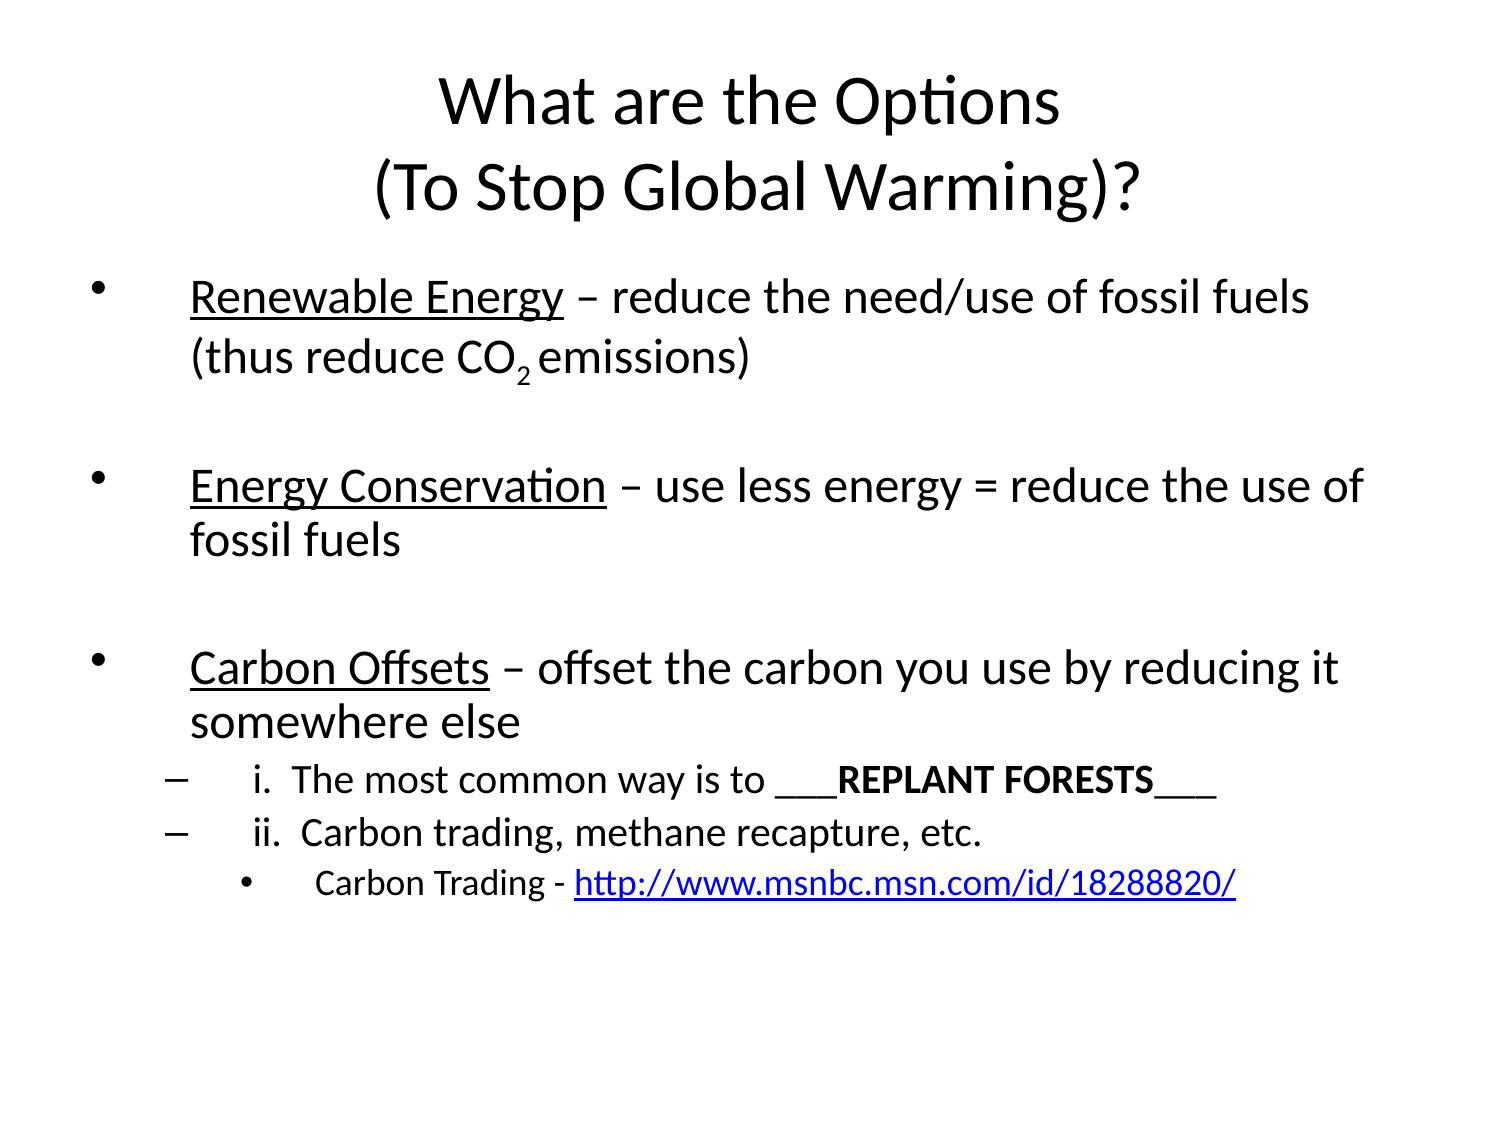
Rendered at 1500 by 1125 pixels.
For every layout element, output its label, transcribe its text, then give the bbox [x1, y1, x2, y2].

list Renewable Energy – reduce the need/use of fossil fuels (thus reduce CO2 emissions) Energy Conservation – use less energy = reduce the use of fossil fuels Carbon Offsets – offset the carbon you use by reducing it somewhere else i. The most common way is to ___REPLANT FORESTS___ ii. Carbon trading, methane recapture, etc. Carbon Trading - http://www.msnbc.msn.com/id/18288820/ [75, 262, 1425, 1005]
title What are the Options (To Stop Global Warming)? [75, 45, 1425, 233]
